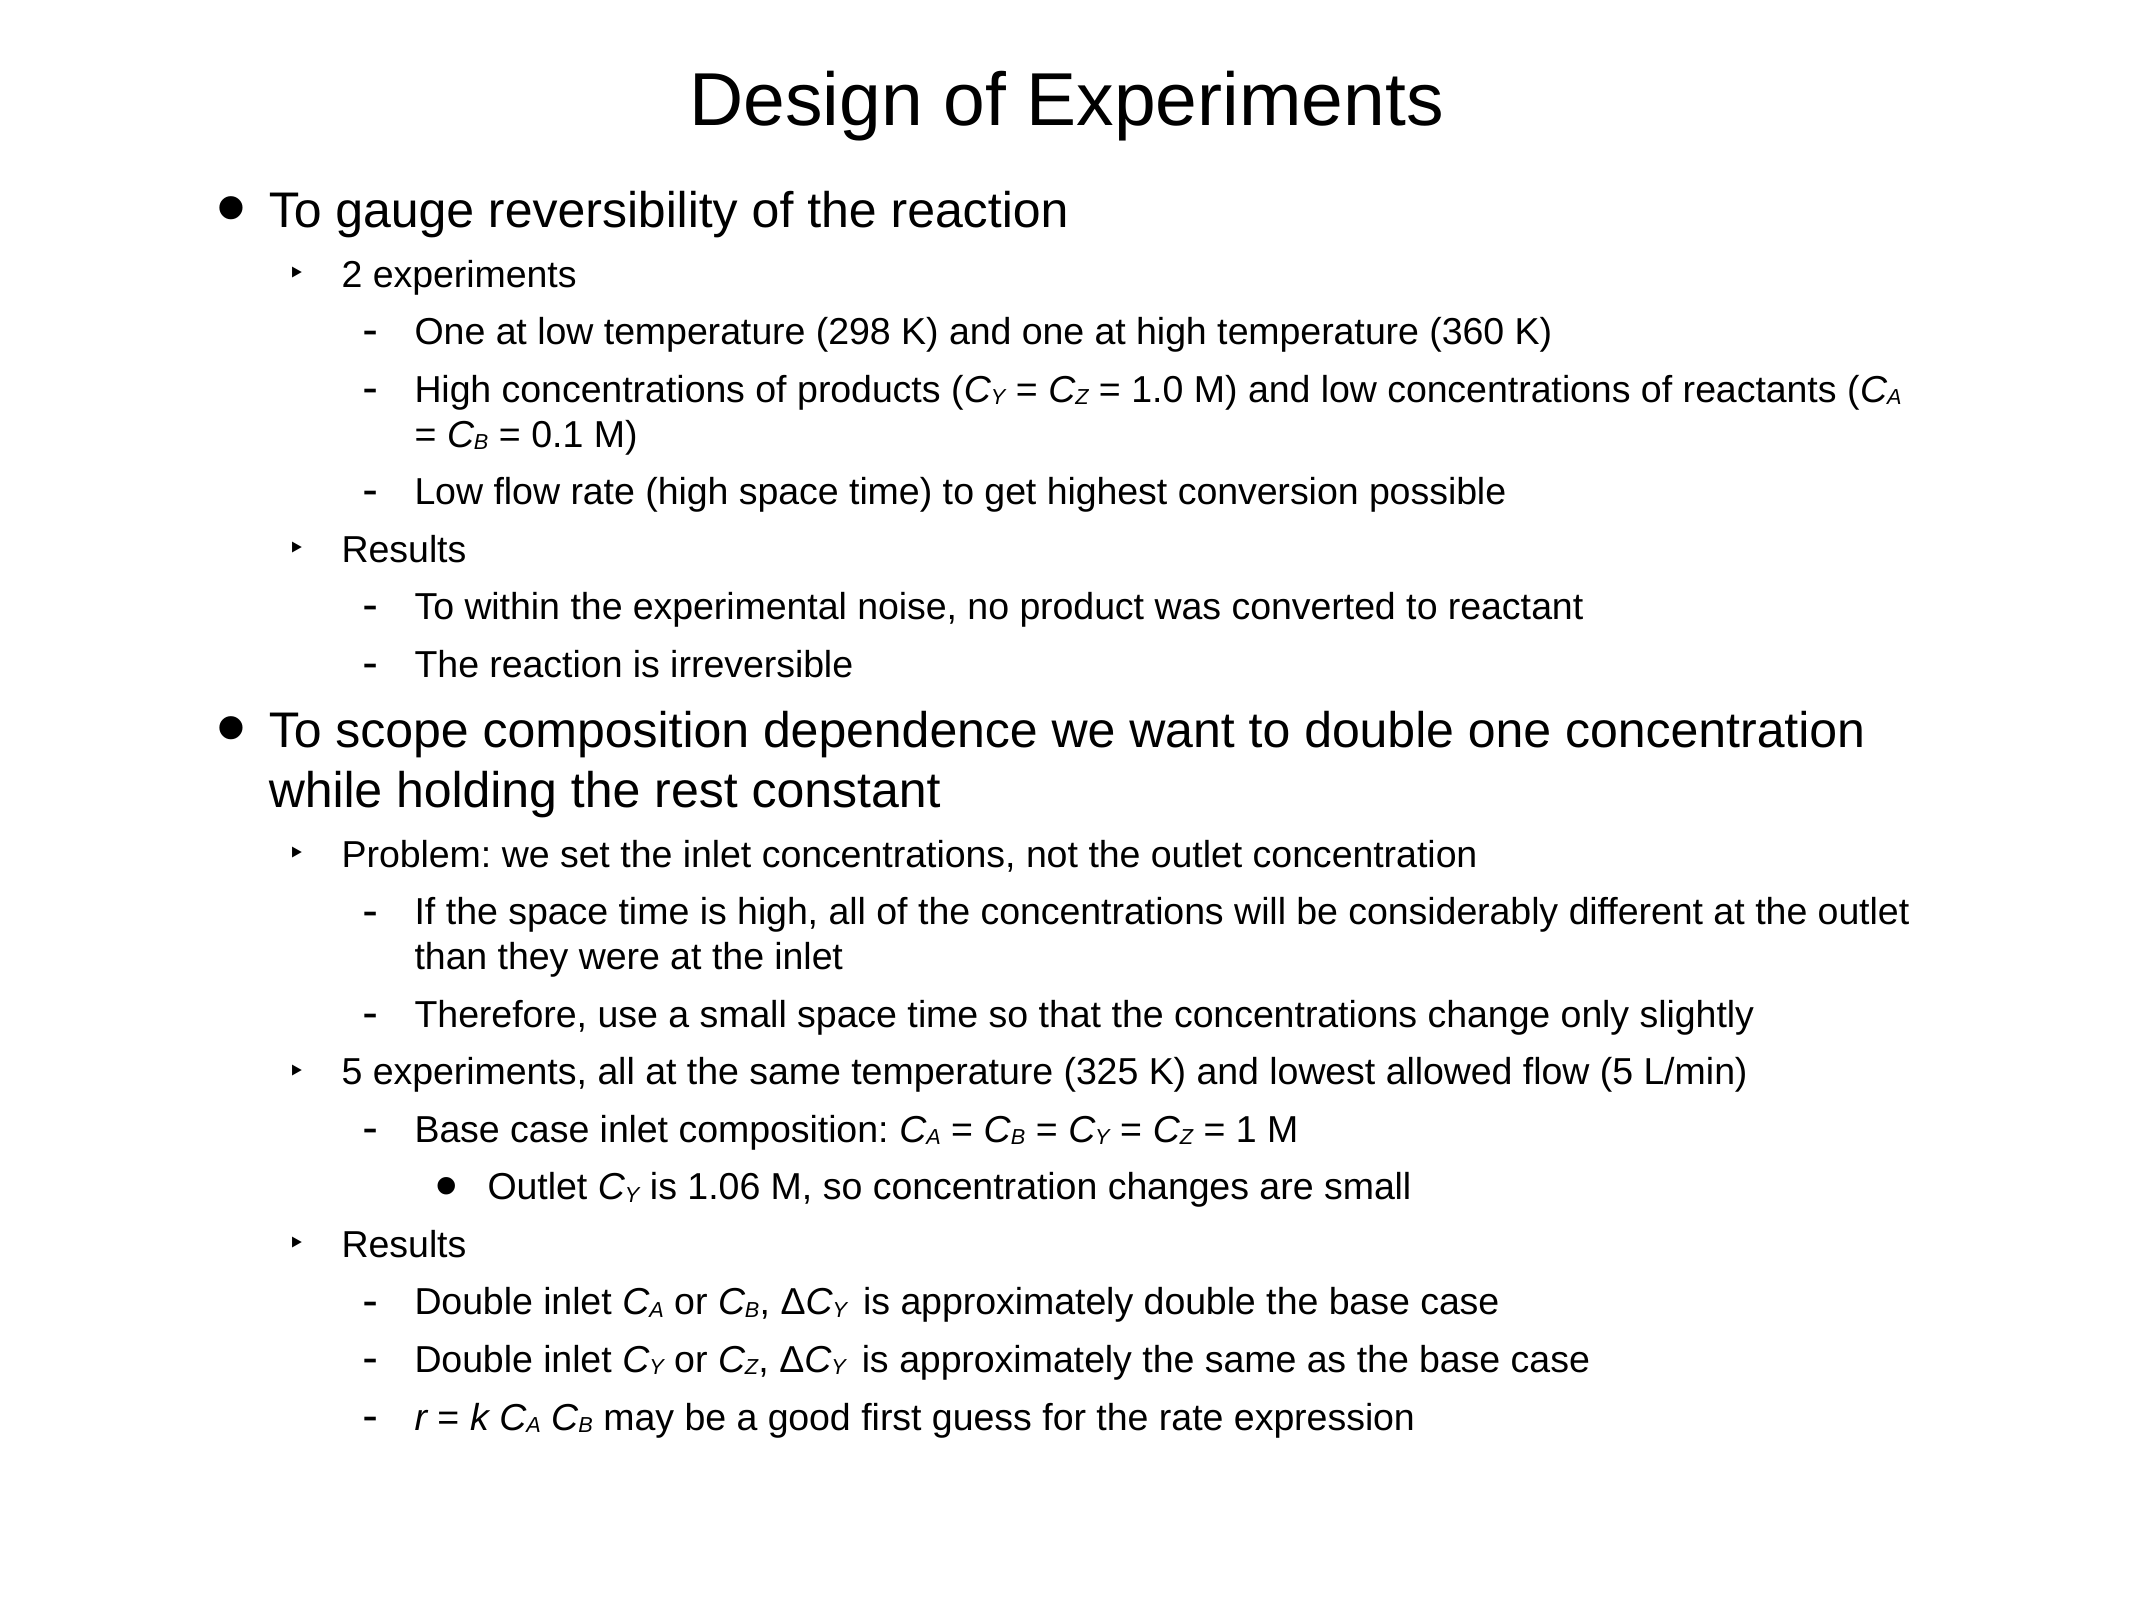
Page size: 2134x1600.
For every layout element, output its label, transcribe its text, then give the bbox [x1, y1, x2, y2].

title Design of Experiments [208, 41, 1925, 168]
list To gauge reversibility of the reaction 2 experiments One at low temperature (298 K) and one at high temperature (360 K) High concentrations of products (CY = CZ = 1.0 M) and low concentrations of reactants (CA = CB = 0.1 M) Low flow rate (high space time) to get highest conversion possible Results To within the experimental noise, no product was converted to reactant The reaction is irreversible To scope composition dependence we want to double one concentration while holding the rest constant Problem: we set the inlet concentrations, not the outlet concentration If the space time is high, all of the concentrations will be considerably different at the outlet than they were at the inlet Therefore, use a small space time so that the concentrations change only slightly 5 experiments, all at the same temperature (325 K) and lowest allowed flow (5 L/min) Base case inlet composition: CA = CB = CY = CZ = 1 M Outlet CY is 1.06 M, so concentration changes are small Results Double inlet CA or CB, ΔCY is approximately double the base case Double inlet CY or CZ, ΔCY is approximately the same as the base case r = k CA CB may be a good first guess for the rate expression [208, 168, 1925, 1463]
